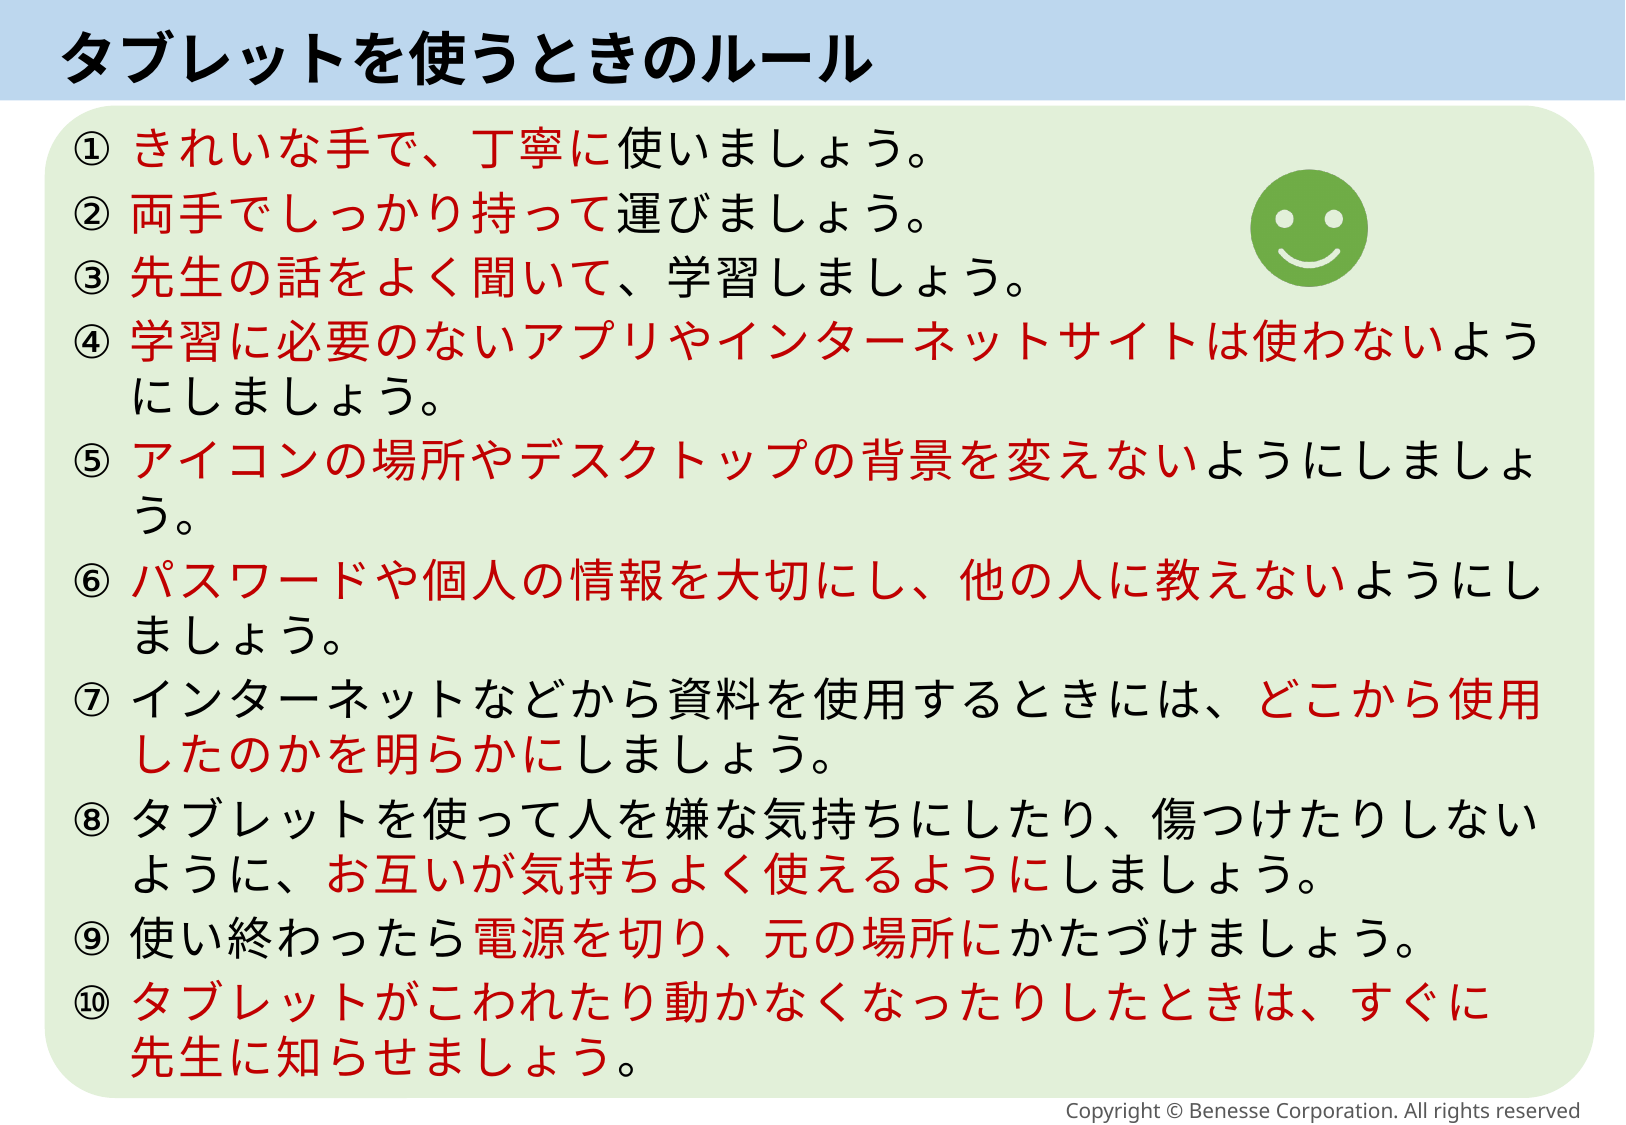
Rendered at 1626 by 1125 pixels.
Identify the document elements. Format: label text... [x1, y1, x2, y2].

text_box きれいな手で、丁寧に使いましょう。 両手でしっかり持って運びましょう。 先生の話をよく聞いて、学習しましょう。 学習に必要のないアプリやインターネットサイトは使わないようにしましょう。 アイコンの場所やデスクトップの背景を変えないようにしましょう。 パスワードや個人の情報を大切にし、他の人に教えないようにしましょう。 インターネットなどから資料を使用するときには、どこから使用したのかを明らかにしましょう。 タブレットを使って人を嫌な気持ちにしたり、傷つけたりしないように、お互いが気持ちよく使えるようにしましょう。 使い終わったら電源を切り、元の場所にかたづけましょう。 タブレットがこわれたり動かなくなったりしたときは、すぐに 先生に知らせましょう。 [44, 105, 1595, 1099]
title タブレットを使うときのルール [0, 0, 1625, 101]
picture [1235, 154, 1383, 302]
